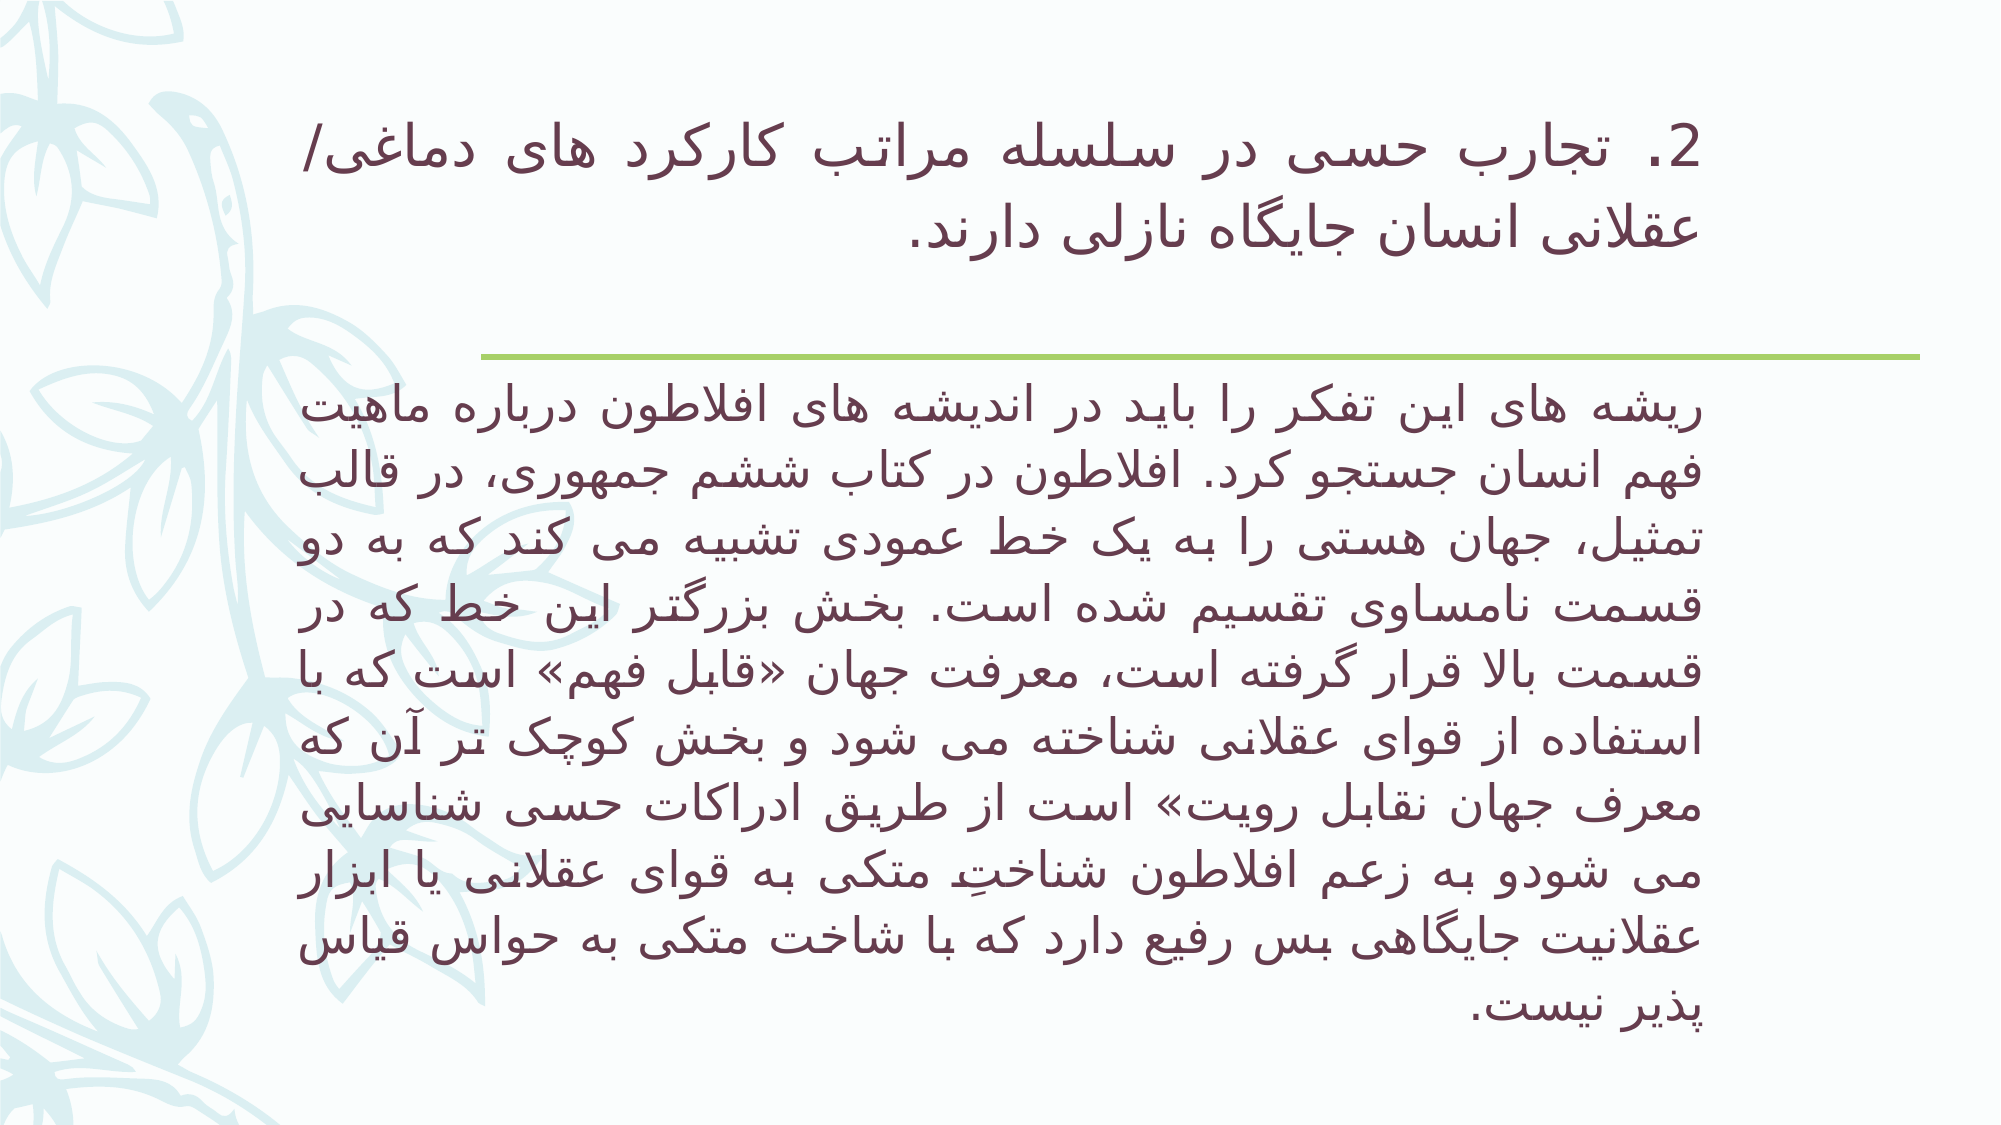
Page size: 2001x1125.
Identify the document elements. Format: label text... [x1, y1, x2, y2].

list 2. تجارب حسی در سلسله مراتب کارکرد های دماغی/ عقلانی انسان جایگاه نازلی دارند. ریشه های این تفکر را باید در اندیشه های افلاطون درباره ماهیت فهم انسان جستجو کرد. افلاطون در کتاب ششم جمهوری، در قالب تمثیل، جهان هستی را به یک خط عمودی تشبیه می کند که به دو قسمت نامساوی تقسیم شده است. بخش بزرگتر این خط که در قسمت بالا قرار گرفته است، معرفت جهان «قابل فهم» است که با استفاده از قوای عقلانی شناخته می شود و بخش کوچک تر آن که معرف جهان نقابل رویت» است از طریق ادراکات حسی شناسایی می شودو به زعم افلاطون شناختِ متکی به قوای عقلانی یا ابزار عقلانیت جایگاهی بس رفیع دارد که با شاخت متکی به حواس قیاس پذیر نیست. [280, 74, 1720, 1051]
